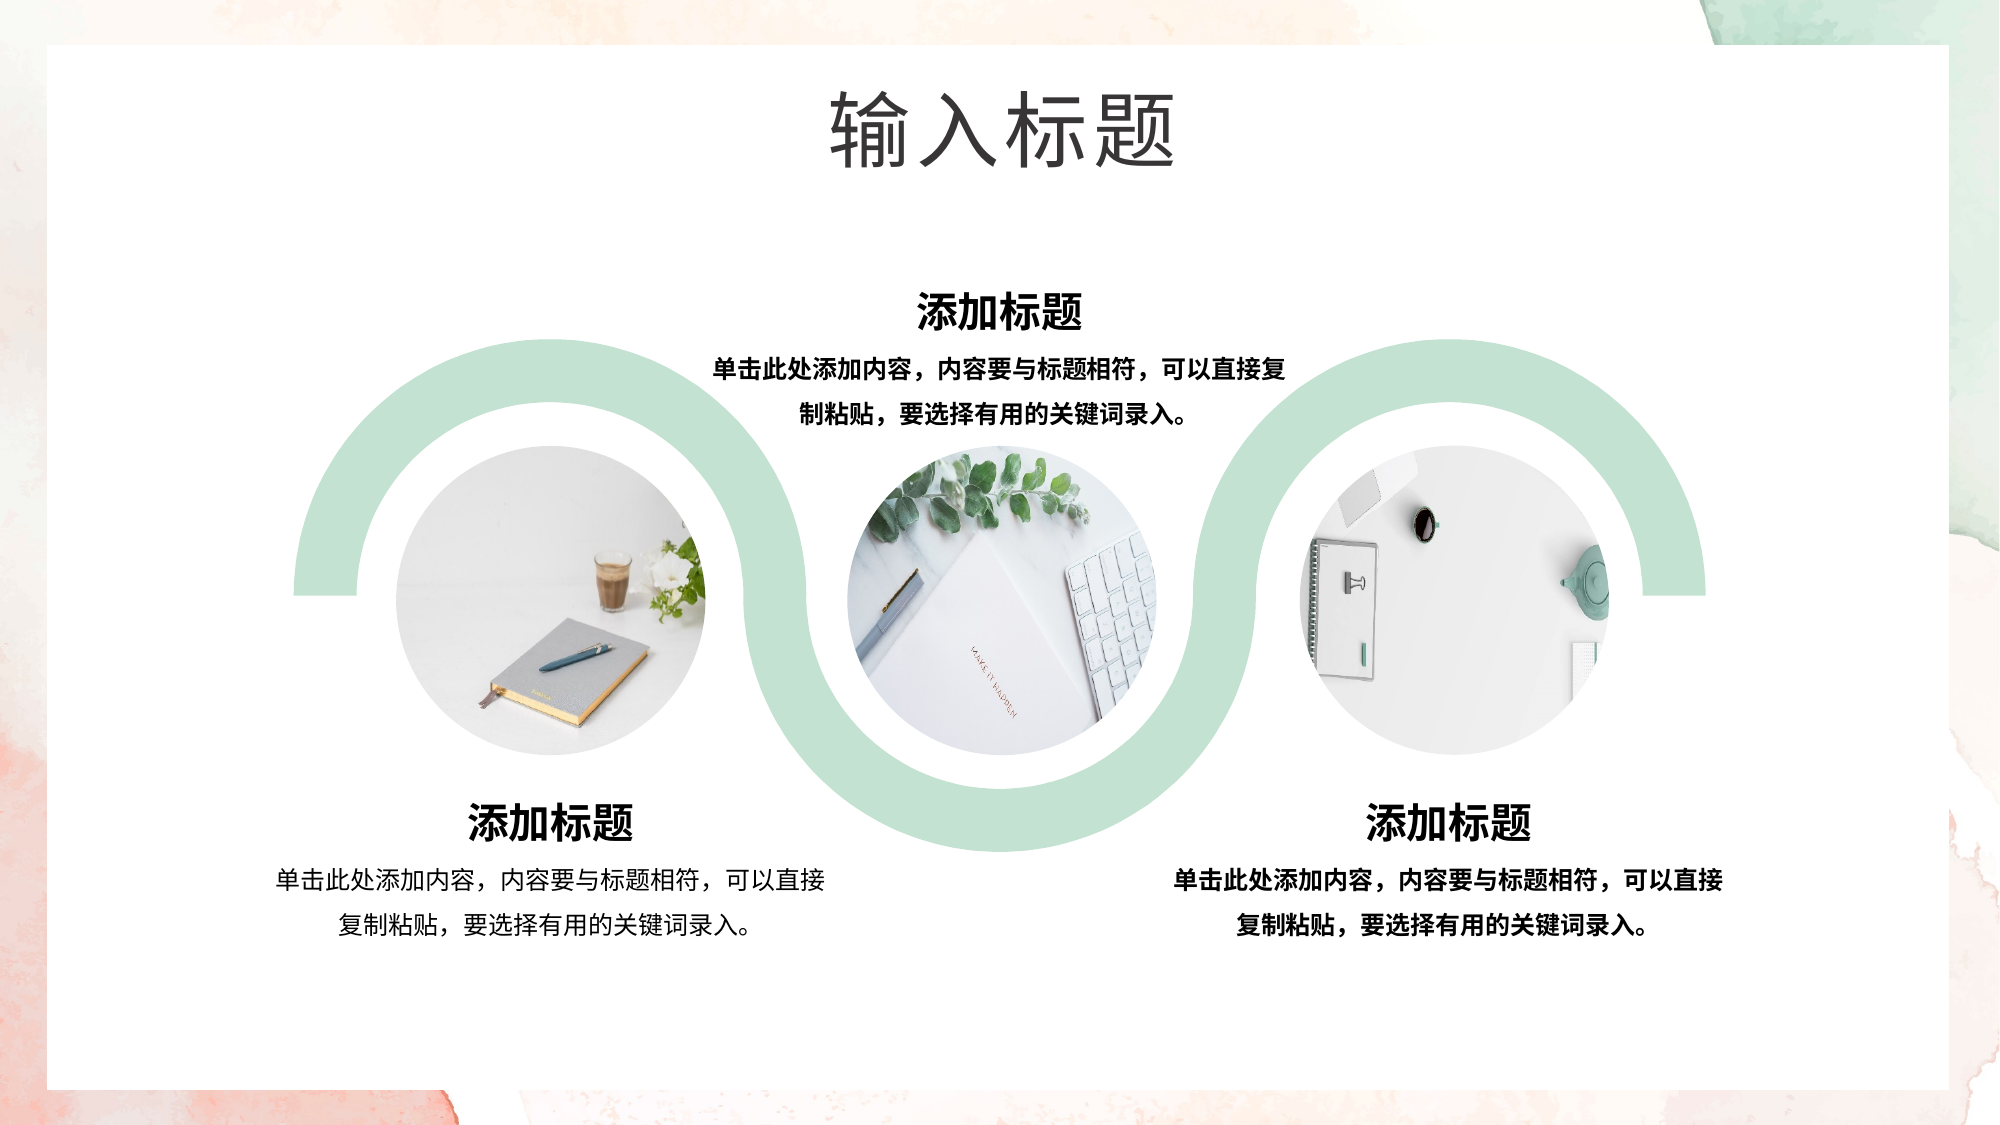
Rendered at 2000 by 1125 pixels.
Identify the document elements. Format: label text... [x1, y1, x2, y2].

text_box 输入标题 [757, 71, 1247, 186]
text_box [1156, 779, 1741, 943]
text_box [293, 339, 1706, 852]
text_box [695, 268, 1304, 433]
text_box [258, 779, 843, 944]
picture [0, 0, 2000, 1125]
